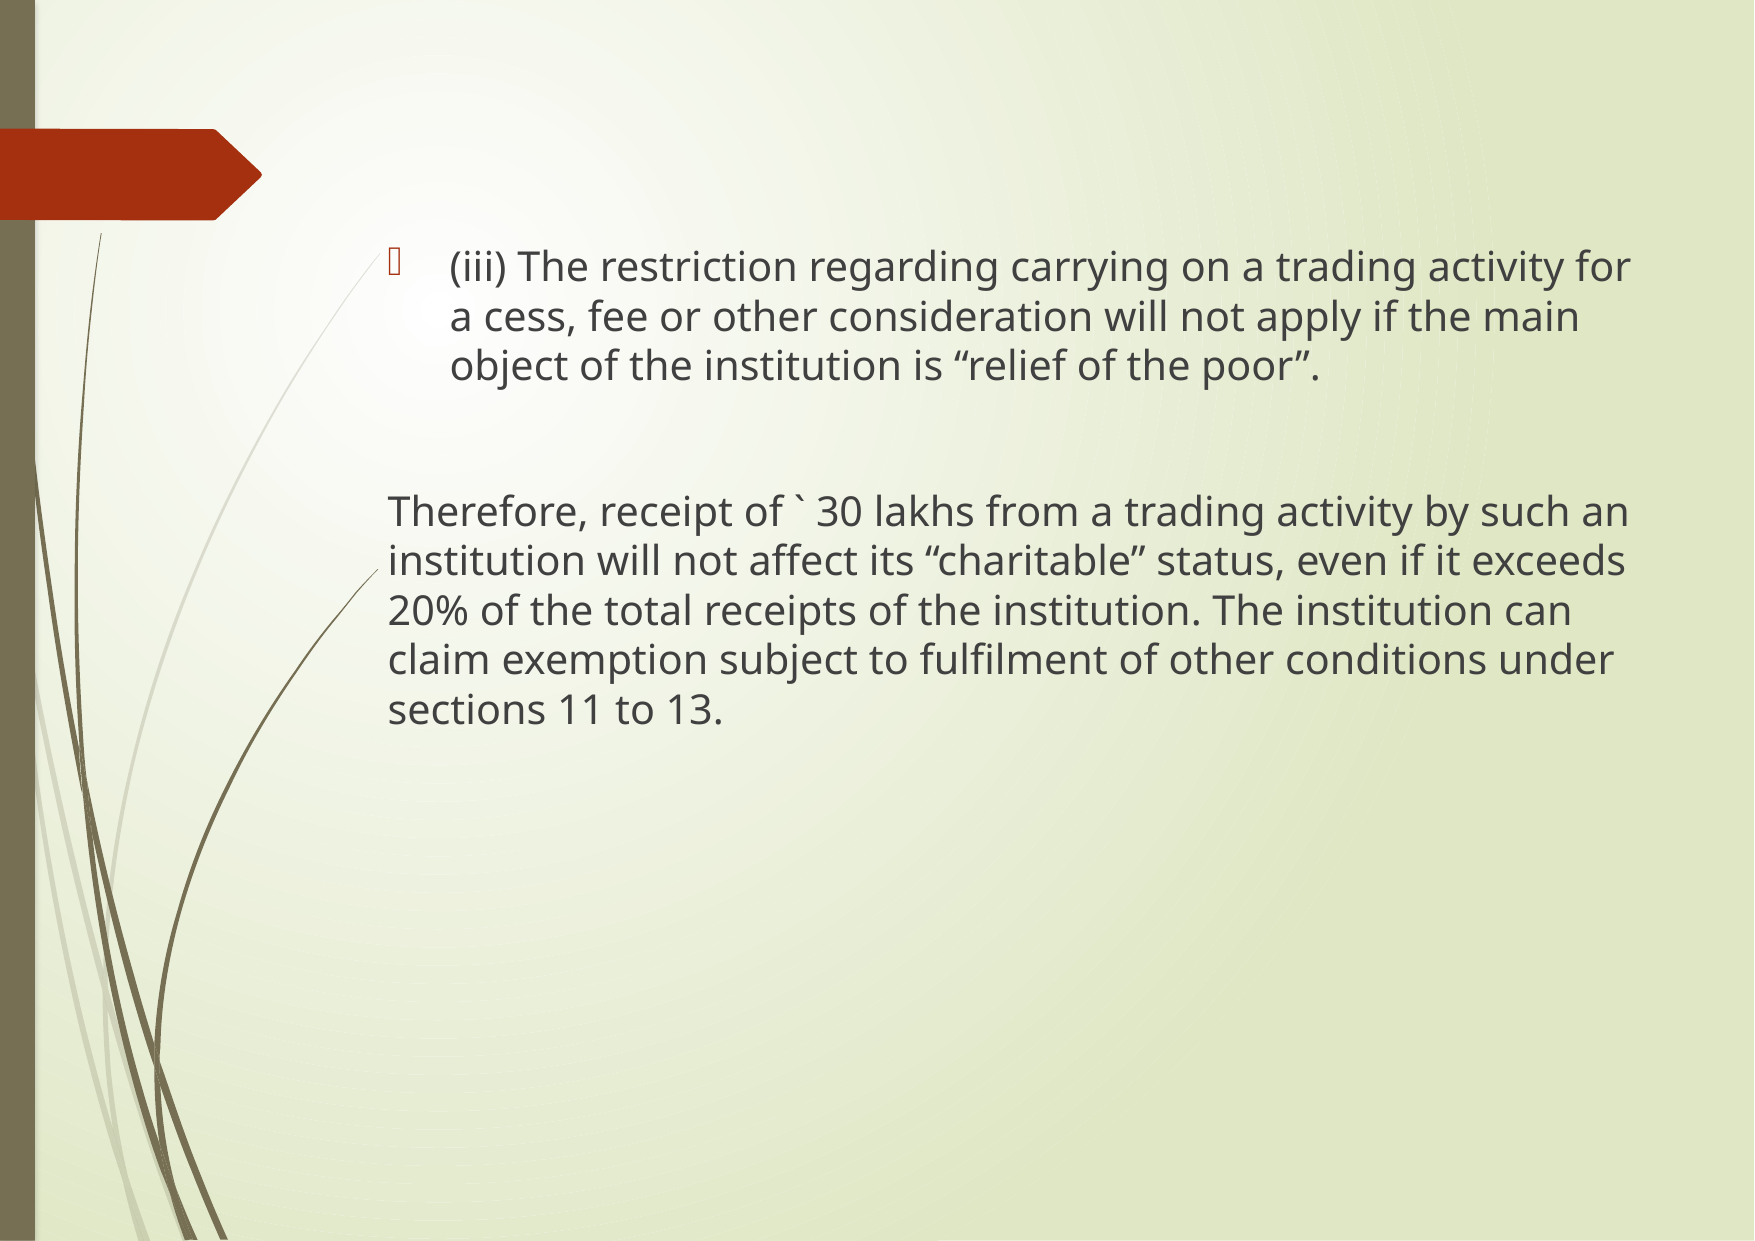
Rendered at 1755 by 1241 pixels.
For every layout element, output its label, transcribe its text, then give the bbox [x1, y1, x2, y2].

list (iii) The restriction regarding carrying on a trading activity for a cess, fee or other consideration will not apply if the main object of the institution is “relief of the poor”. Therefore, receipt of ` 30 lakhs from a trading activity by such an institution will not affect its “charitable” status, even if it exceeds 20% of the total receipts of the institution. The institution can claim exemption subject to fulfilment of other conditions under sections 11 to 13. [372, 232, 1665, 1070]
